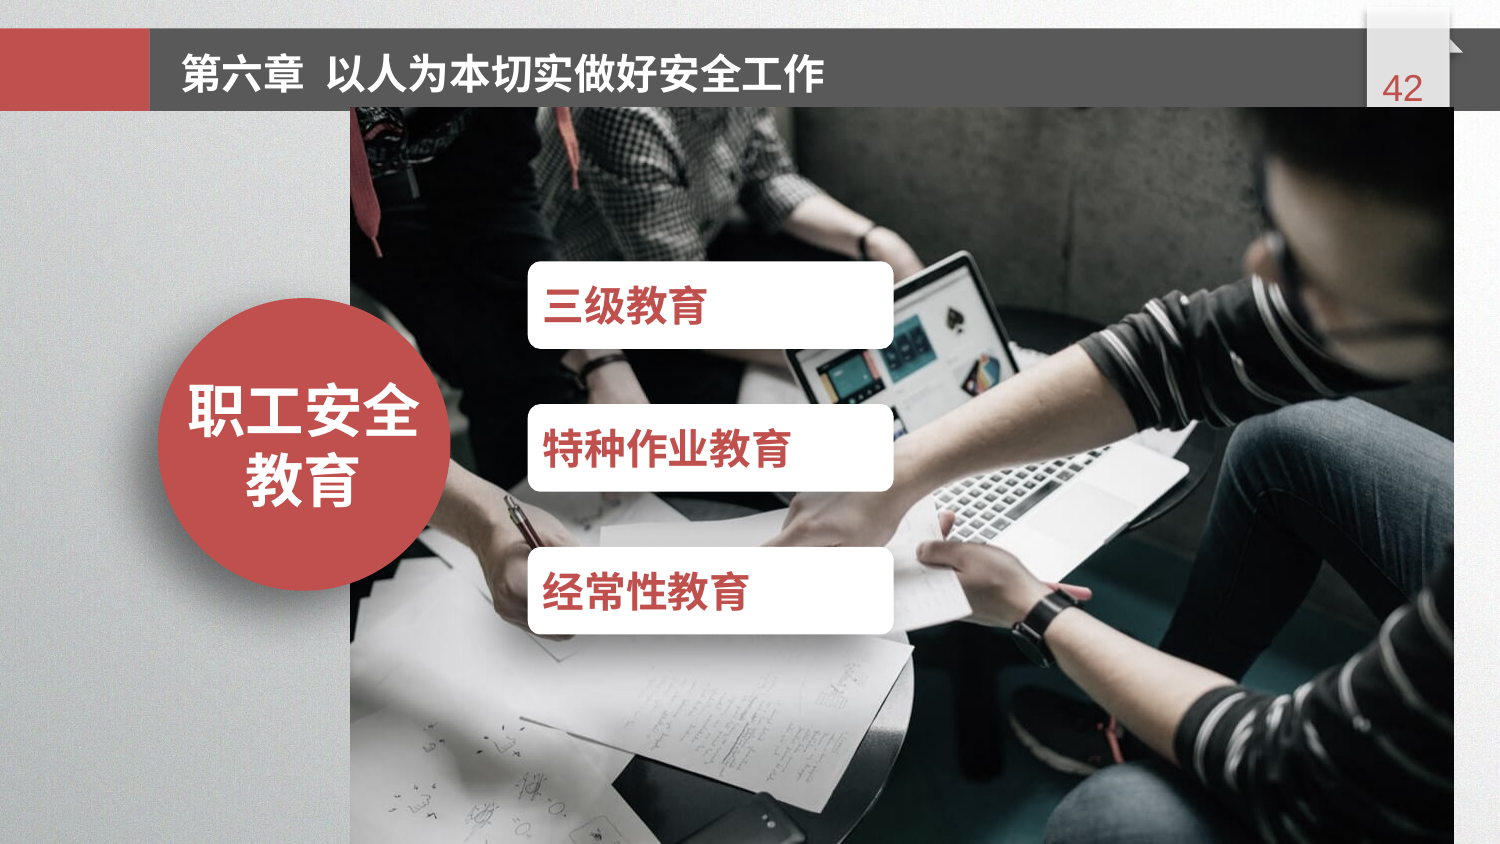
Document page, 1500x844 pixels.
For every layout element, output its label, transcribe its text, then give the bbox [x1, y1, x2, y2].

text_box 职工安全教育 [156, 297, 350, 592]
text_box 第六章 以人为本切实做好安全工作 [165, 40, 1030, 106]
picture [0, 107, 1500, 844]
picture [0, 0, 1500, 28]
